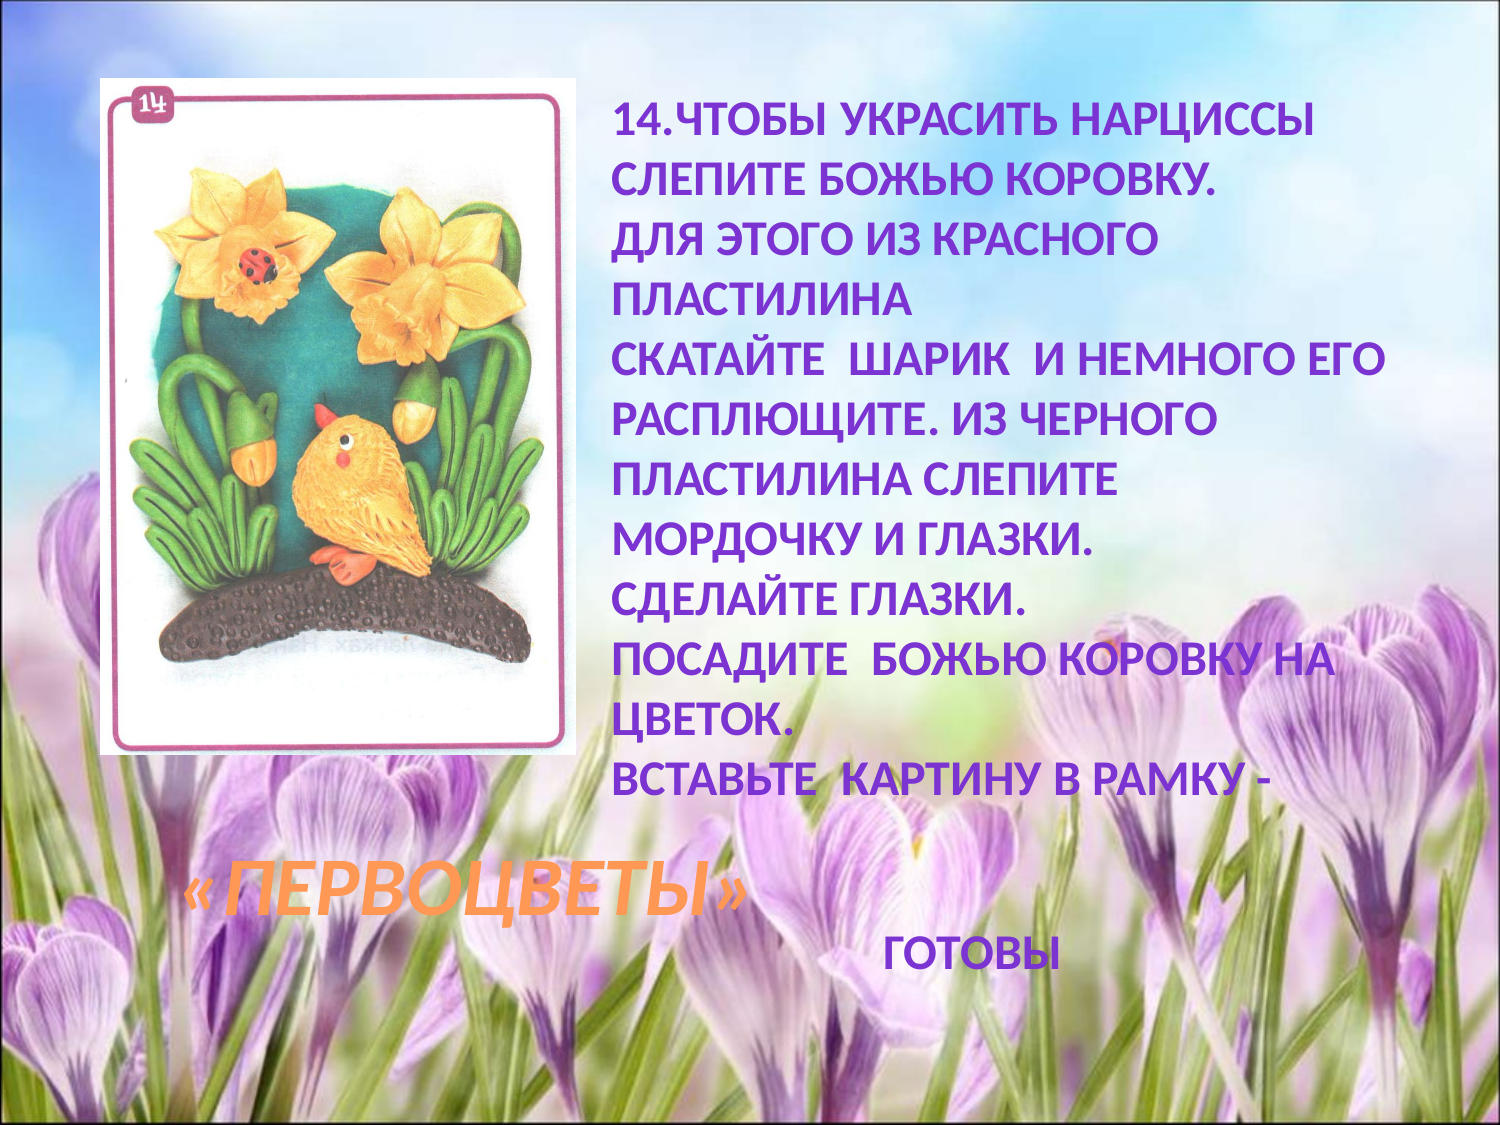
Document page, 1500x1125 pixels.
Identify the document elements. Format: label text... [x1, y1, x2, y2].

picture [0, 0, 1500, 1125]
text_box «ПЕРВОЦВЕТЫ» [162, 824, 772, 940]
text_box готовы [868, 912, 1317, 987]
text_box 14.Чтобы украсить нарциссы Слепите божью коровку. Для этого из красного пластилина Скатайте шарик и немного его Расплющите. Из черного Пластилина слепите Мордочку и глазки. Сделайте глазки. Посадите божью коровку на цветок. Вставьте картину в рамку - [596, 78, 1483, 993]
